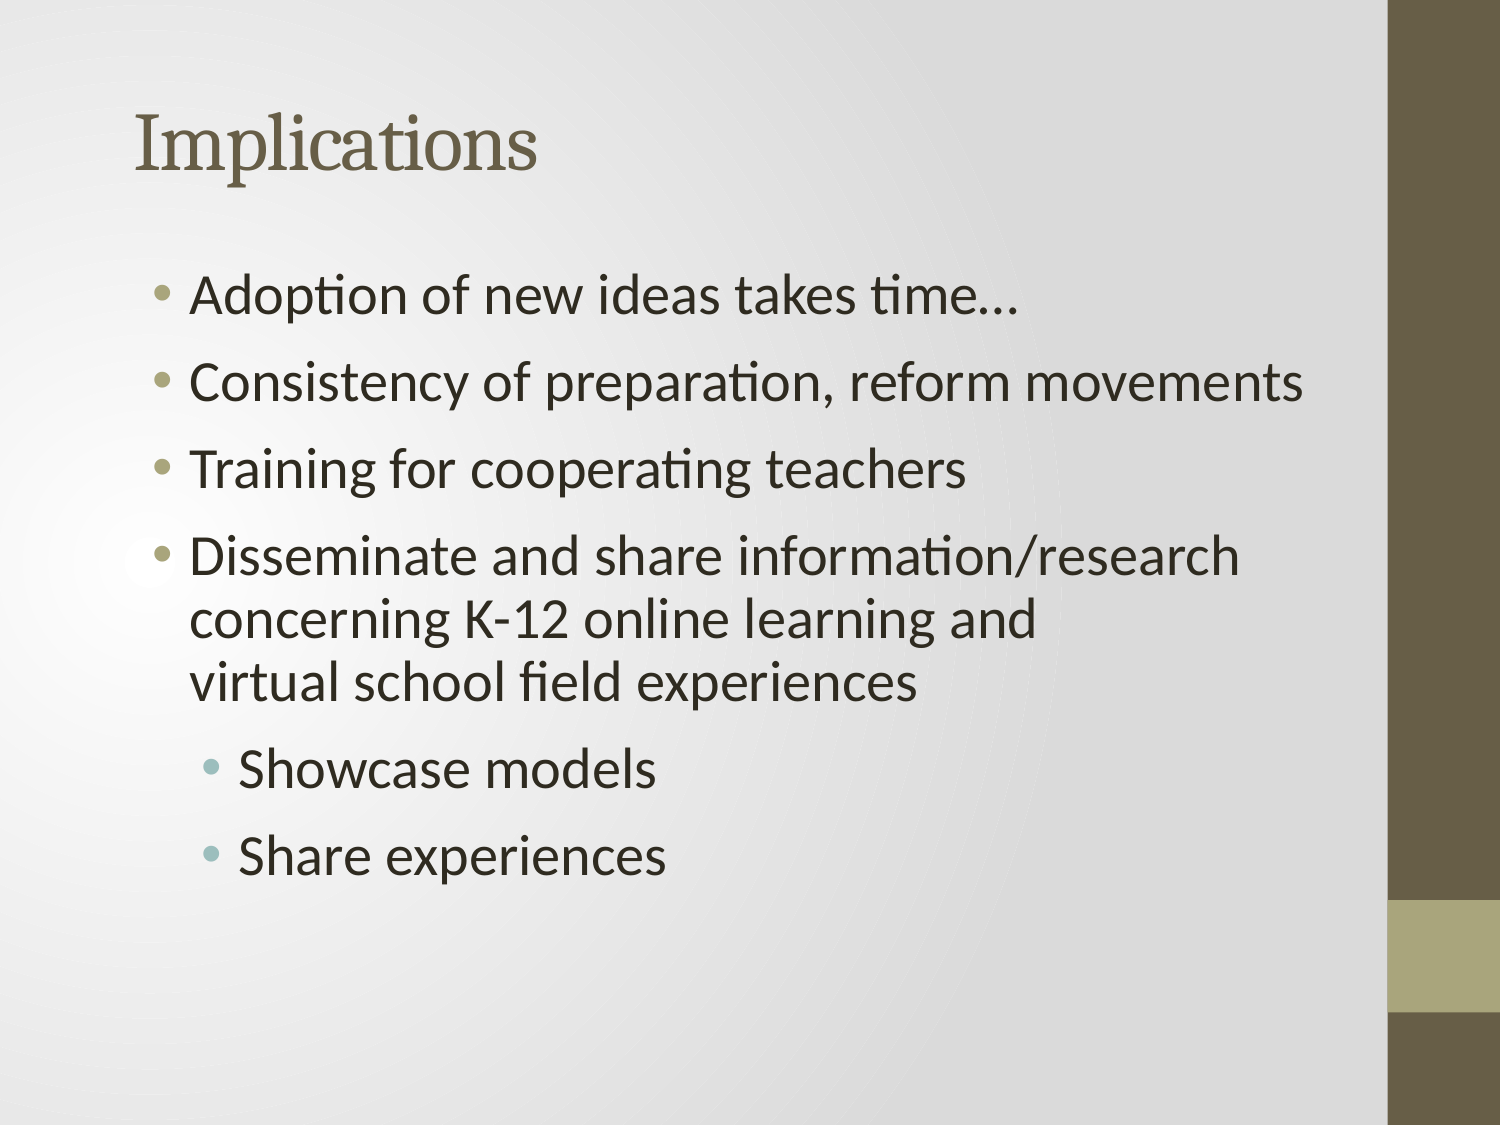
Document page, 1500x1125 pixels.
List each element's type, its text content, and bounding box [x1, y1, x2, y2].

title Implications [118, 50, 1394, 225]
list Adoption of new ideas takes time… Consistency of preparation, reform movements Training for cooperating teachers Disseminate and share information/research concerning K-12 online learning and virtual school field experiences Showcase models Share experiences [118, 256, 1330, 1007]
